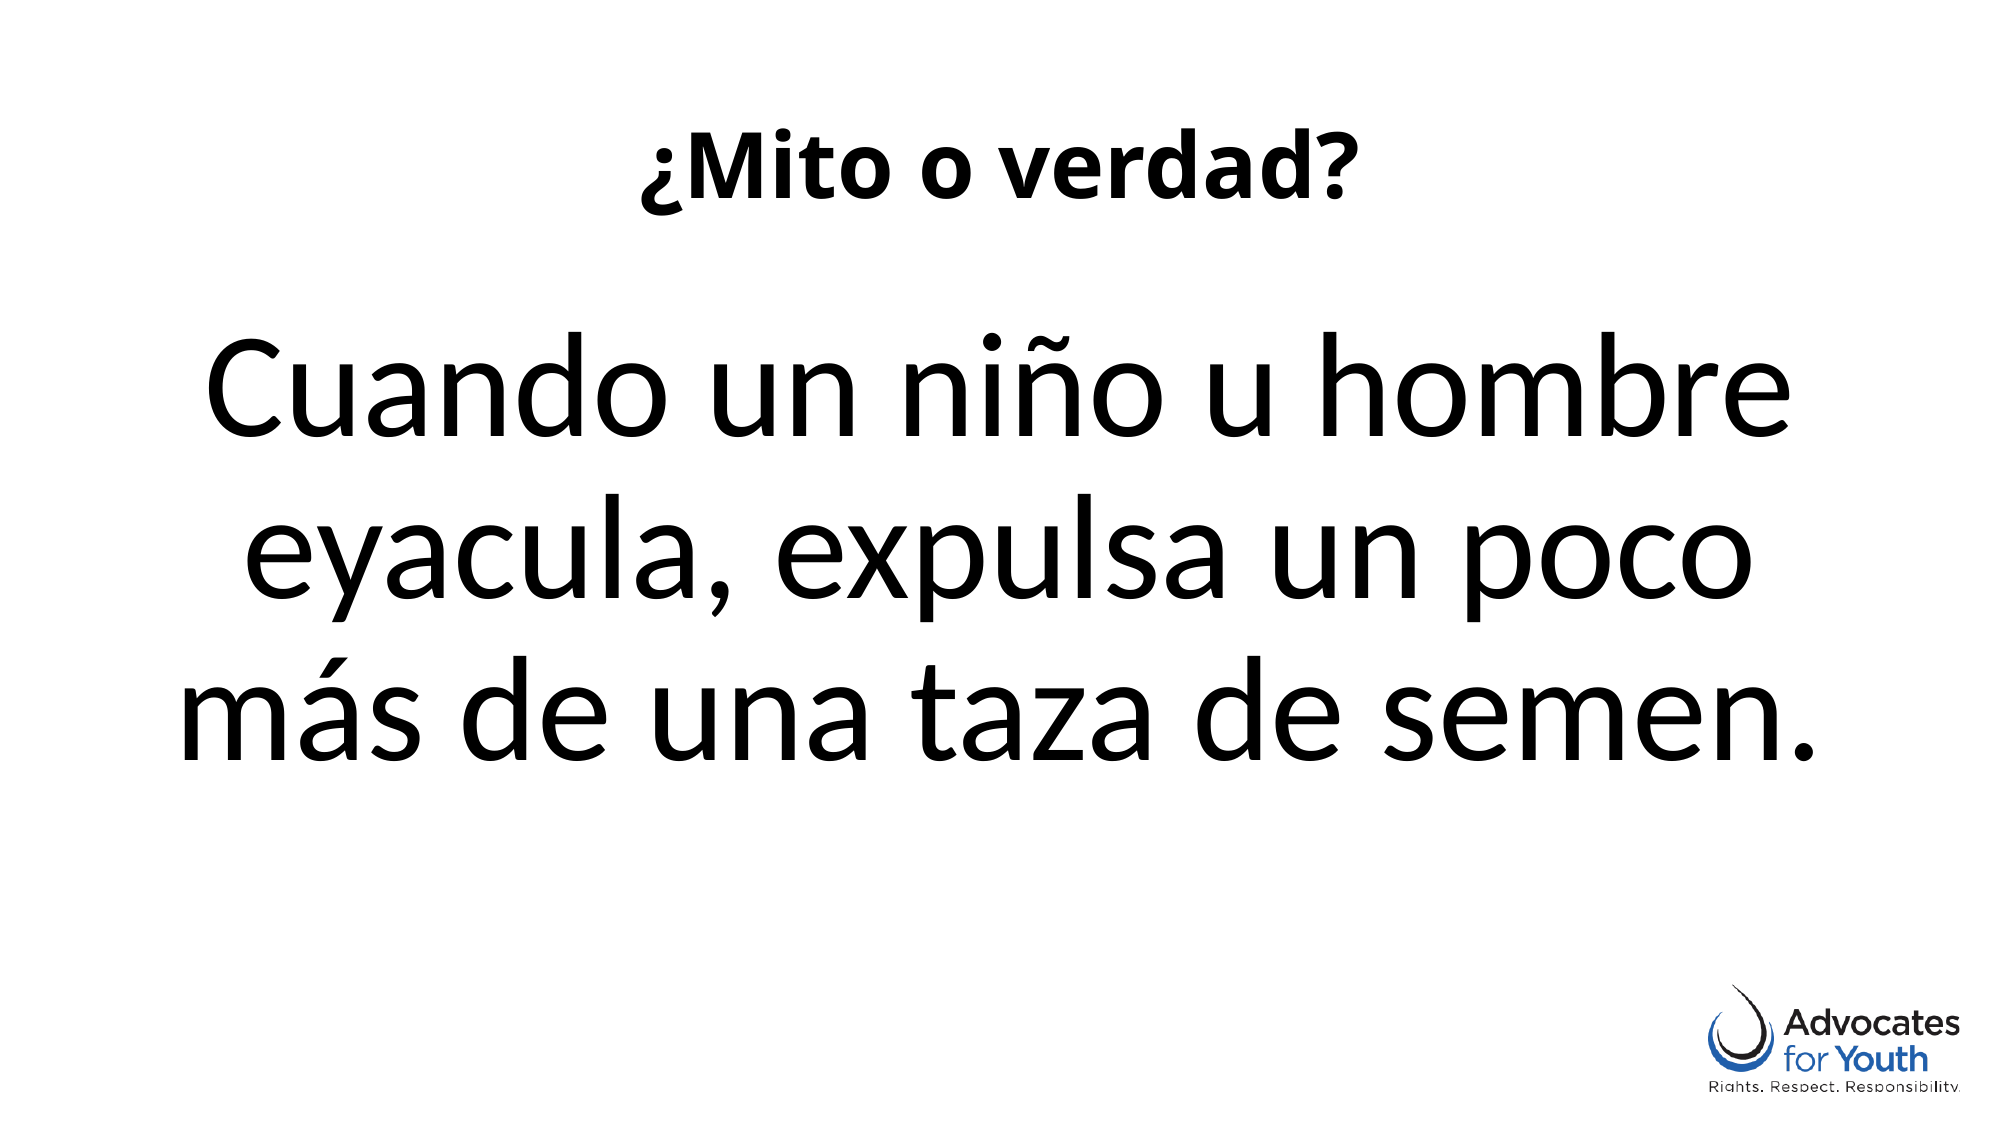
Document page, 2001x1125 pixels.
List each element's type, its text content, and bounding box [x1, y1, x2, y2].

list Cuando un niño u hombre eyacula, expulsa un poco más de una taza de semen. [137, 299, 1863, 1014]
picture [1708, 984, 1960, 1092]
title ¿Mito o verdad? [137, 59, 1863, 278]
